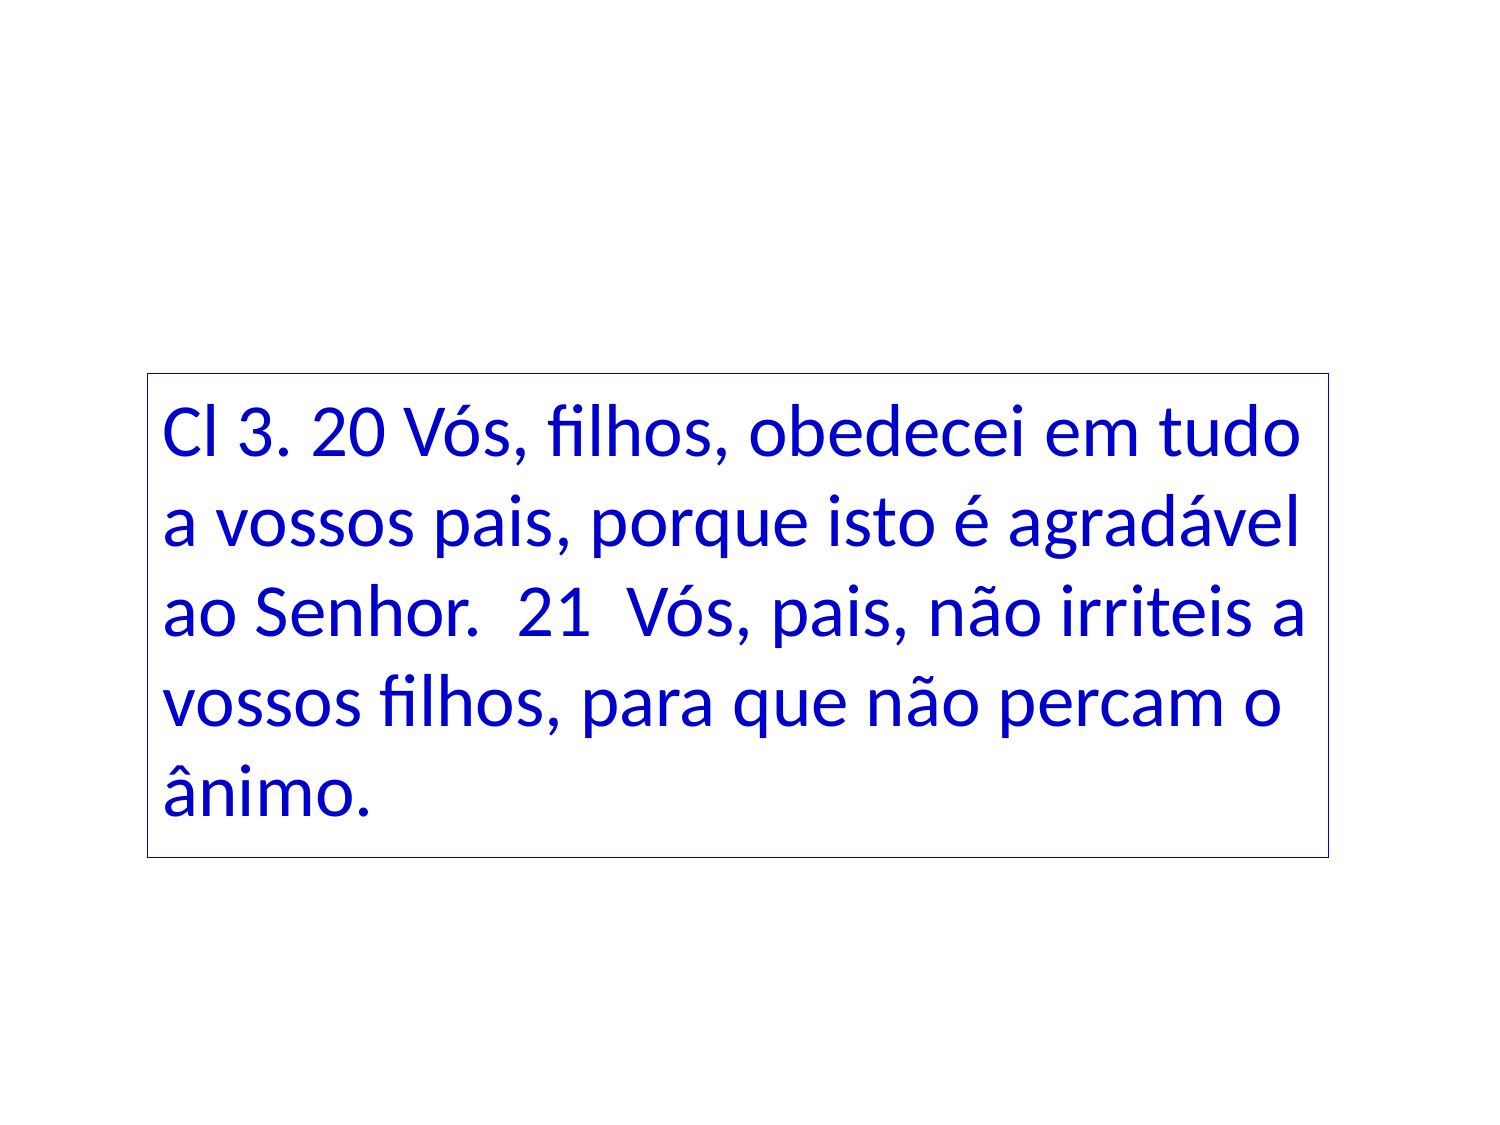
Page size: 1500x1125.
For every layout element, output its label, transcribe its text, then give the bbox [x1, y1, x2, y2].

list Cl 3. 20 Vós, filhos, obedecei em tudo a vossos pais, porque isto é agradável ao Senhor. 21 Vós, pais, não irriteis a vossos filhos, para que não percam o ânimo. [147, 373, 1329, 858]
